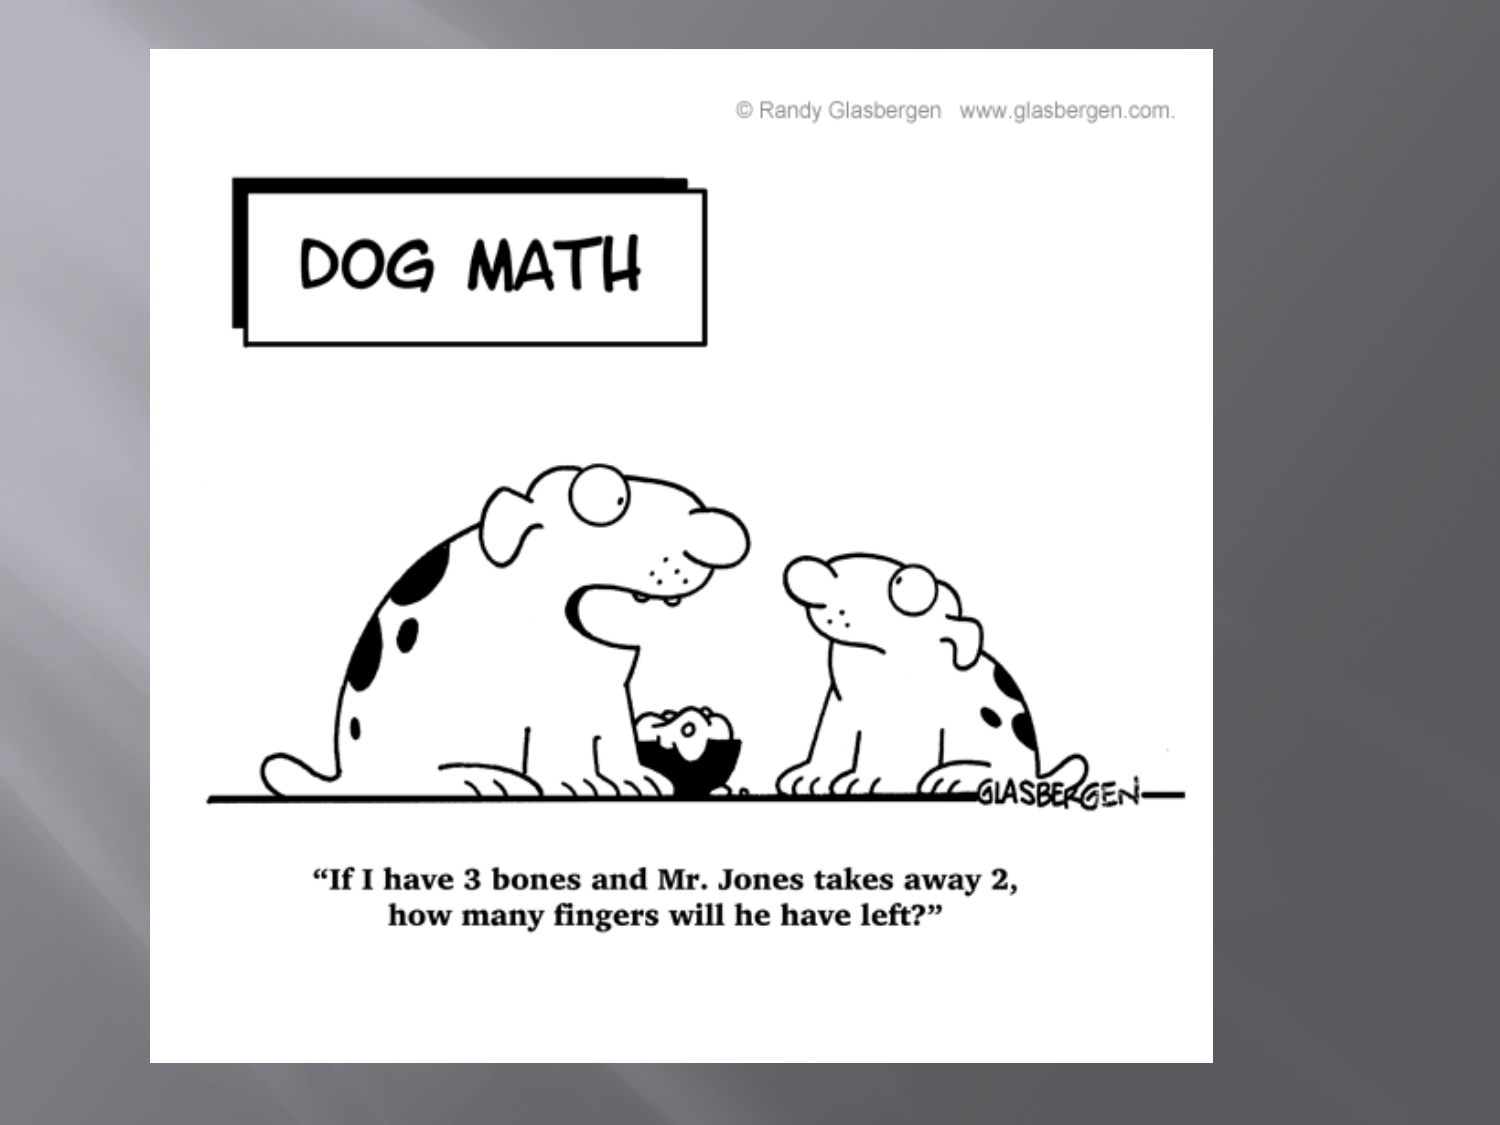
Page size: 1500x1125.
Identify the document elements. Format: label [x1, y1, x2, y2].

list [149, 49, 1213, 1063]
